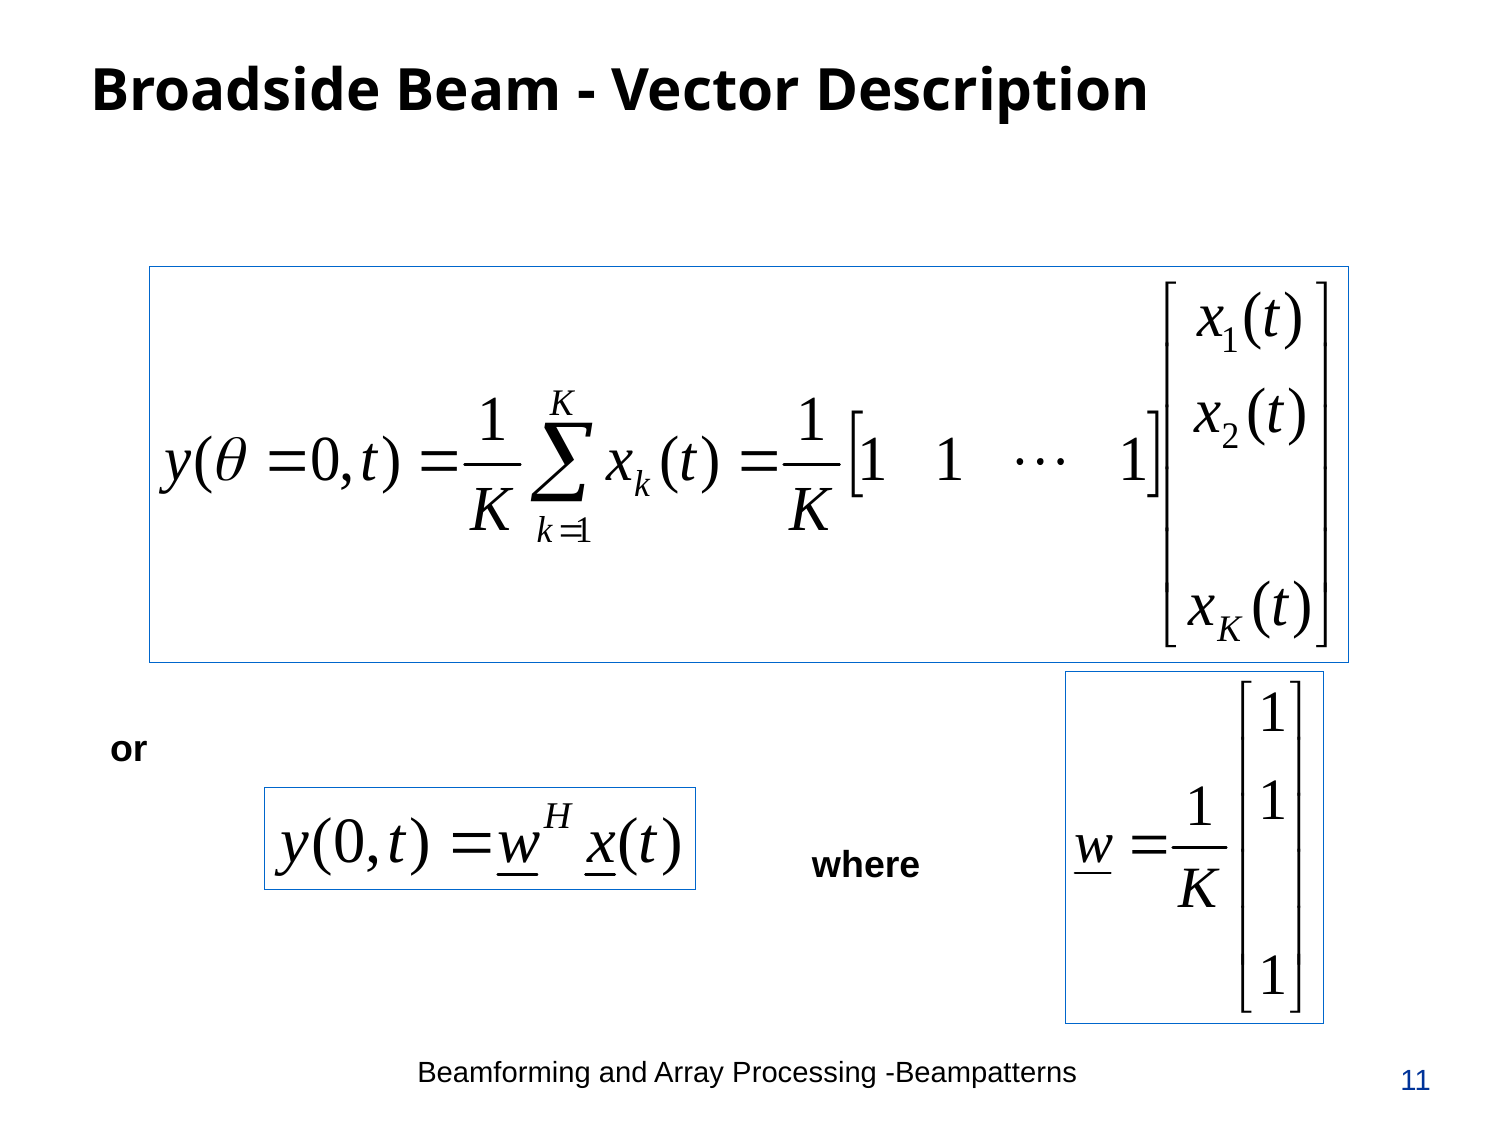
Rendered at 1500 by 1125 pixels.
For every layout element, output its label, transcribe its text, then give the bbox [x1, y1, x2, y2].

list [264, 786, 697, 890]
slide_number 11 [1207, 1055, 1447, 1102]
list or [95, 707, 212, 782]
text_box where [797, 823, 981, 899]
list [1064, 671, 1324, 1024]
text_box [149, 266, 1349, 663]
title Broadside Beam - Vector Description [75, 45, 1187, 144]
